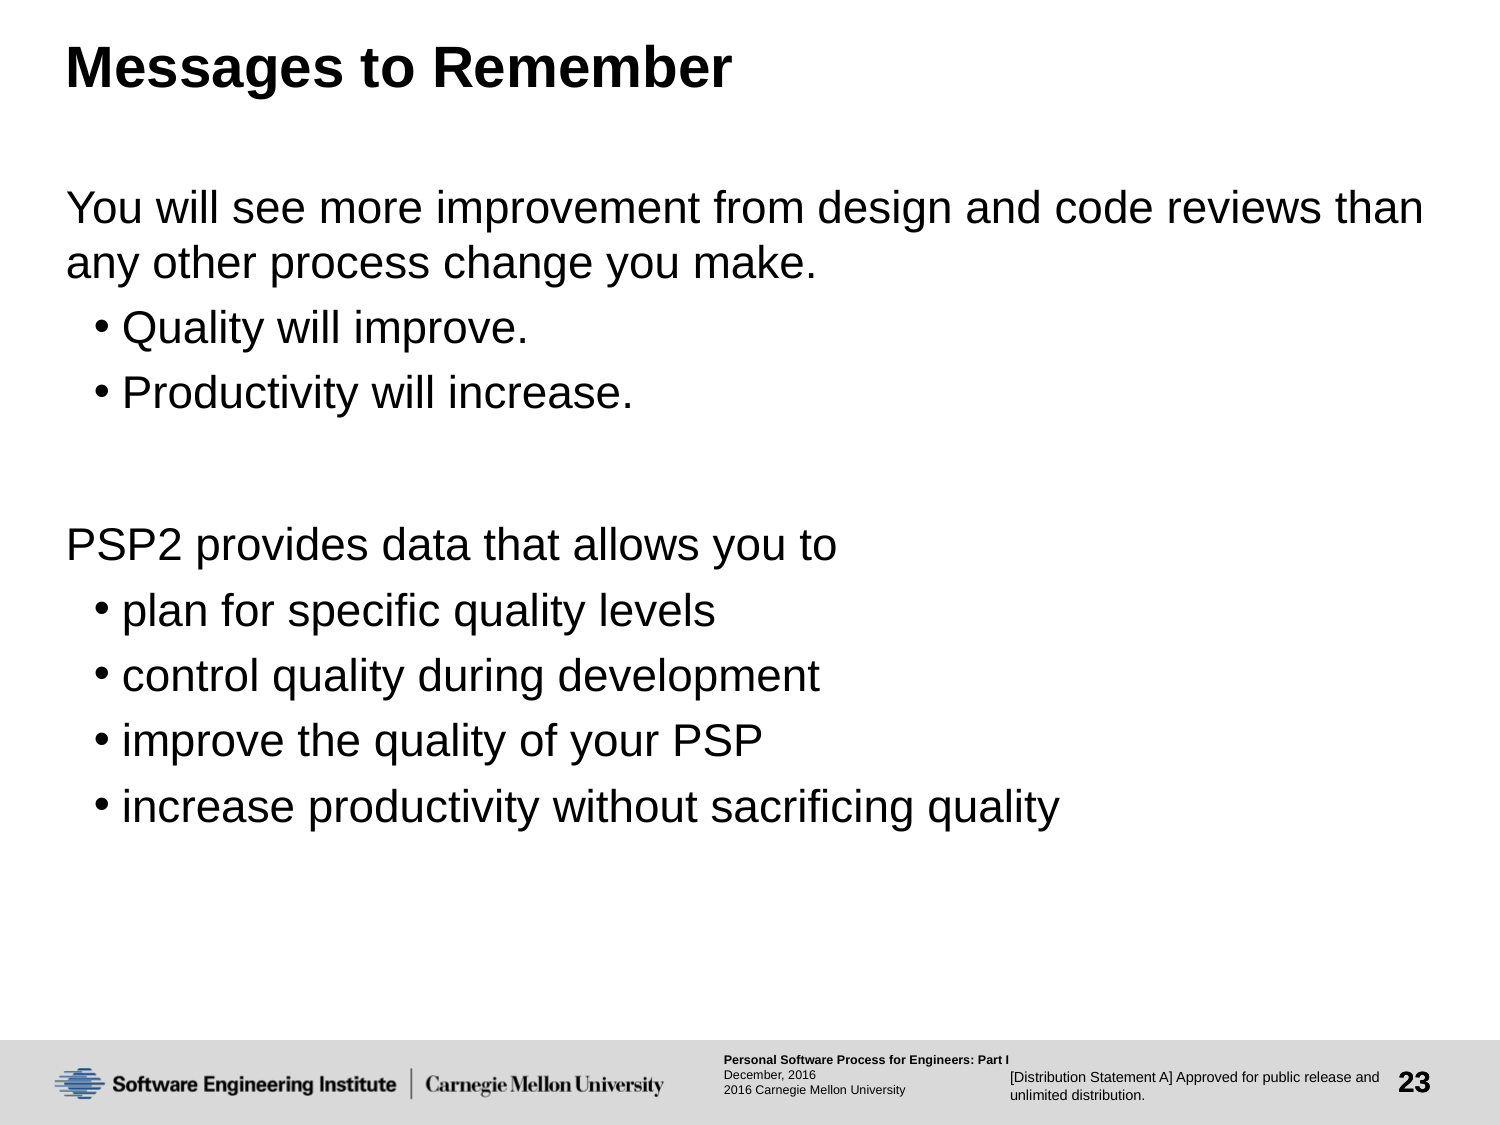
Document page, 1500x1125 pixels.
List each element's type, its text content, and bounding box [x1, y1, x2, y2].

picture [46, 1061, 673, 1104]
title Messages to Remember [65, 37, 1313, 148]
list You will see more improvement from design and code reviews than any other process change you make. Quality will improve. Productivity will increase. PSP2 provides data that allows you to plan for specific quality levels control quality during development improve the quality of your PSP increase productivity without sacrificing quality [65, 177, 1431, 1000]
